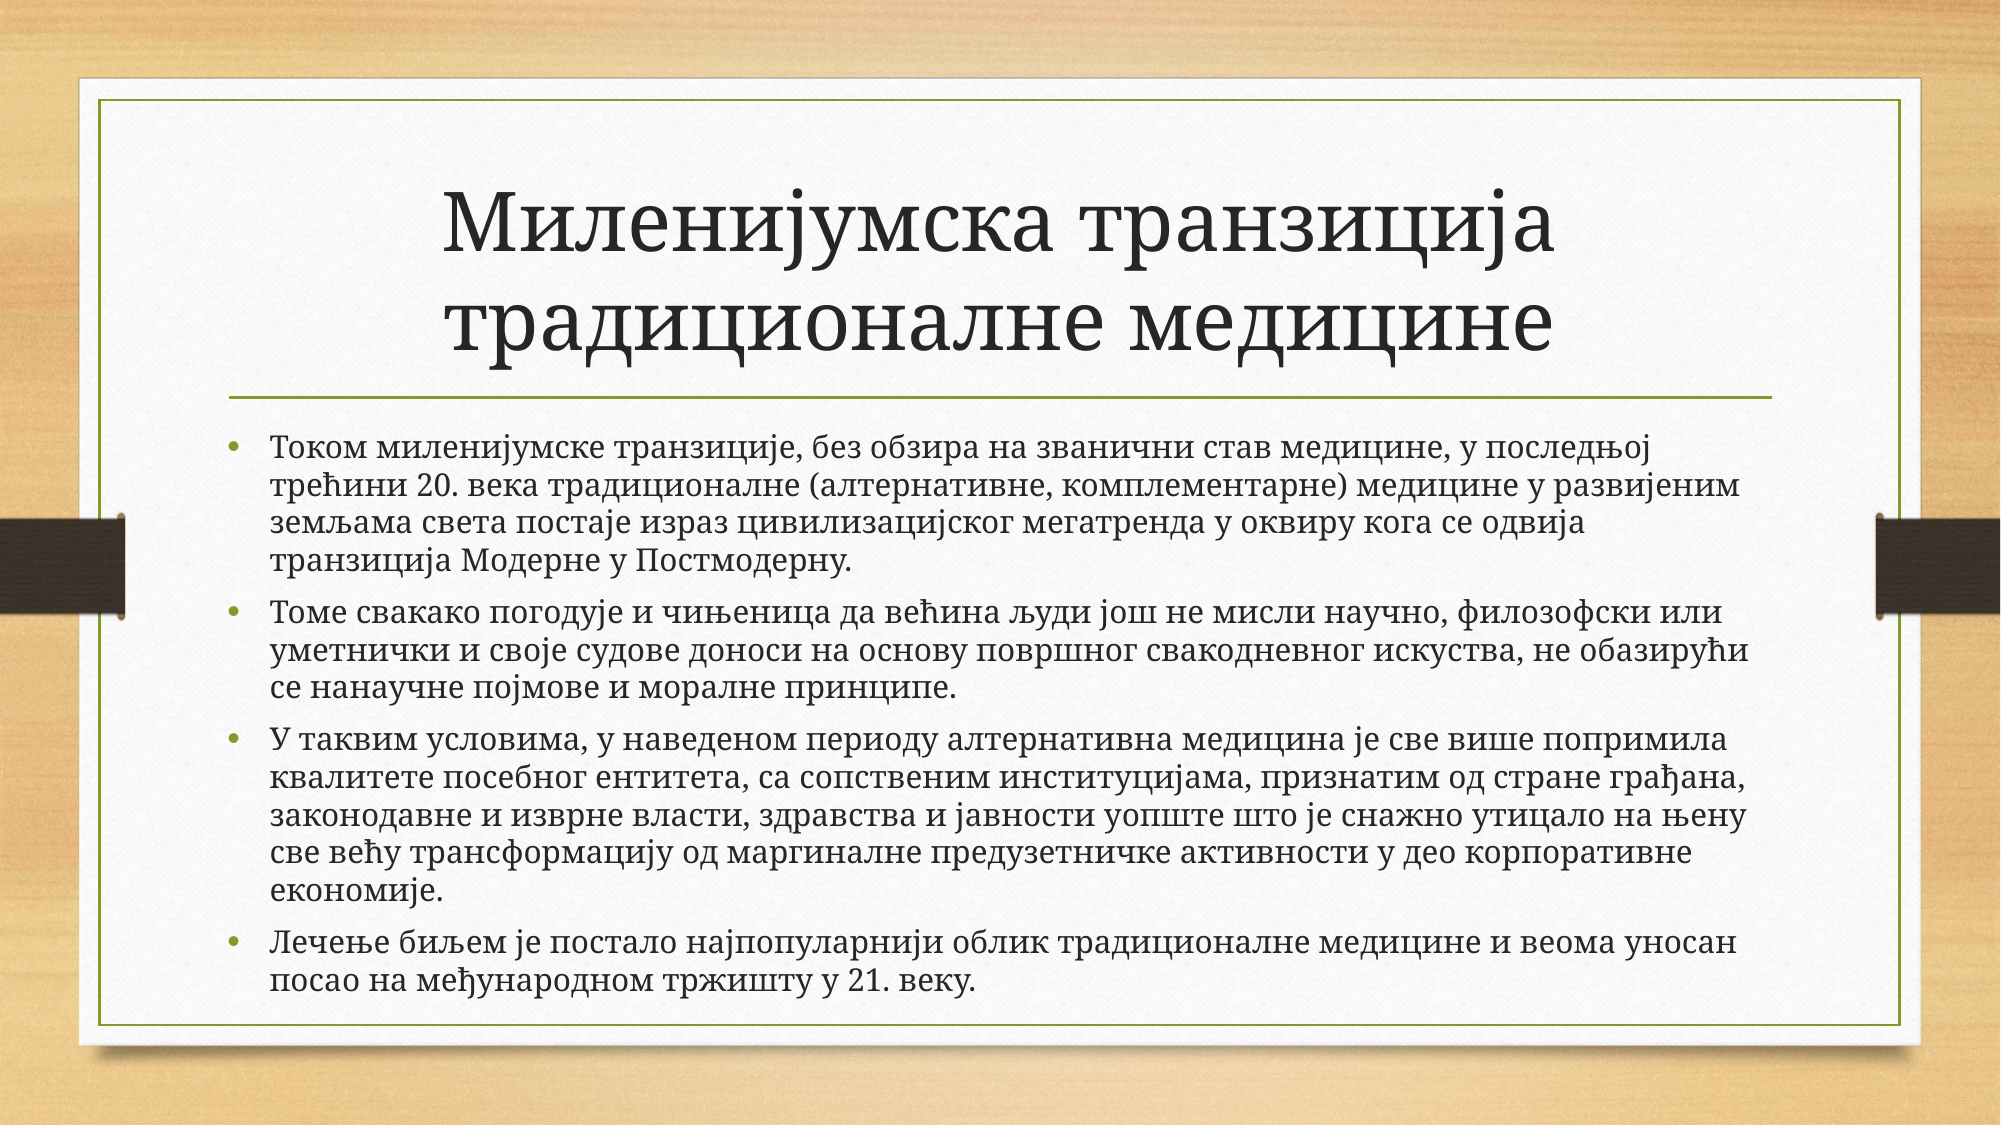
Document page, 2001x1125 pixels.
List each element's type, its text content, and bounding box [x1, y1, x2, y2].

list Током миленијумске транзиције, без обзира на званични став медицине, у последњој трећини 20. века традиционалне (алтернативне, комплементарне) медицине у развијеним земљама света постаје израз цивилизацијског мегатренда у оквиру кога се одвија транзиција Модерне у Постмодерну. Томе свакако погодује и чињеница да већина људи још не мисли научно, филозофски или уметнички и своје судове доноси на основу површног свакодневног искуства, не обазирући се нанаучне појмове и моралне принципе. У таквим условима, у наведеном периоду алтернативна медицина је све више попримила квалитете посебног ентитета, са сопственим институцијама, признатим од стране грађана, законодавне и изврне власти, здравства и јавности уопште што је снажно утицало на њену све већу трансформацију од маргиналне предузетничке активности у део корпоративне економије. Лечење биљем је постало најпопуларнији облик традиционалне медицине и веома уносан посао на међународном тржишту у 21. веку. [212, 419, 1788, 1010]
picture [0, 0, 2001, 1125]
title Миленијумска транзиција традиционалне медицине [212, 161, 1788, 375]
